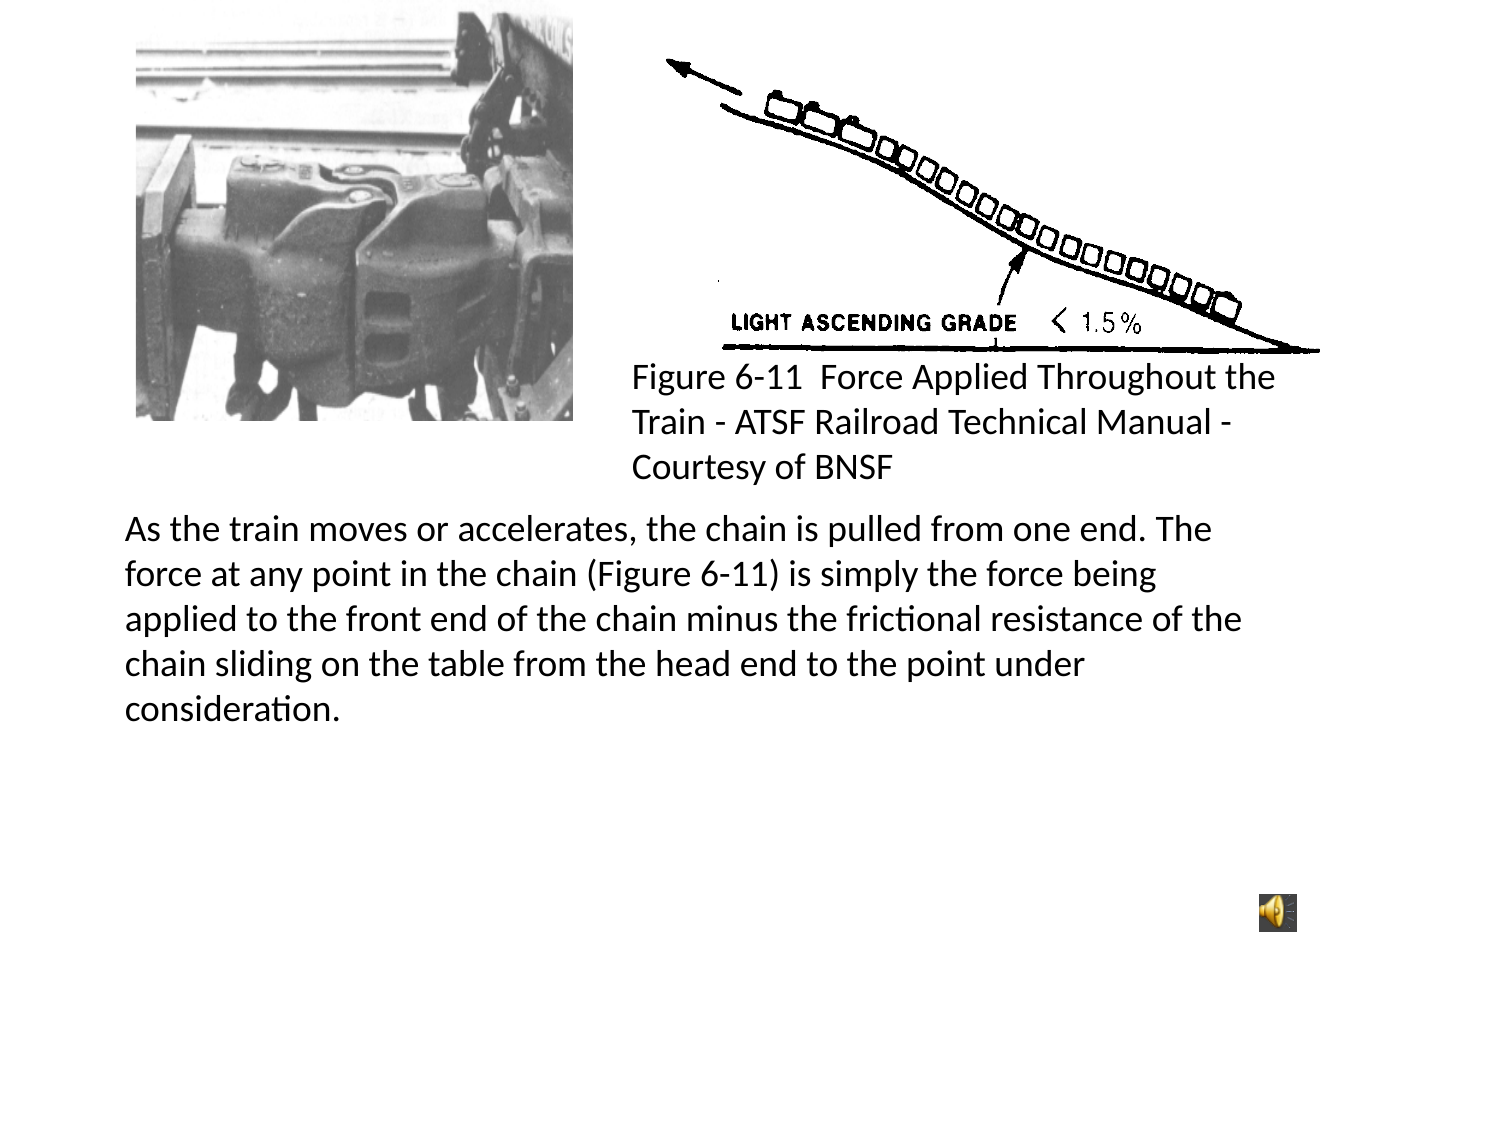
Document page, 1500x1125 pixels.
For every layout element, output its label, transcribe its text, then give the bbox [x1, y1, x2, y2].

picture [135, 0, 574, 421]
text_box As the train moves or accelerates, the chain is pulled from one end. The force at any point in the chain (Figure 6-11) is simply the force being applied to the front end of the chain minus the frictional resistance of the chain sliding on the table from the head end to the point under consideration. [110, 496, 1292, 737]
text_box Figure 6-11 Force Applied Throughout the Train - ATSF Railroad Technical Manual - Courtesy of BNSF [617, 344, 1368, 495]
picture [1257, 893, 1299, 934]
picture [655, 30, 1330, 374]
